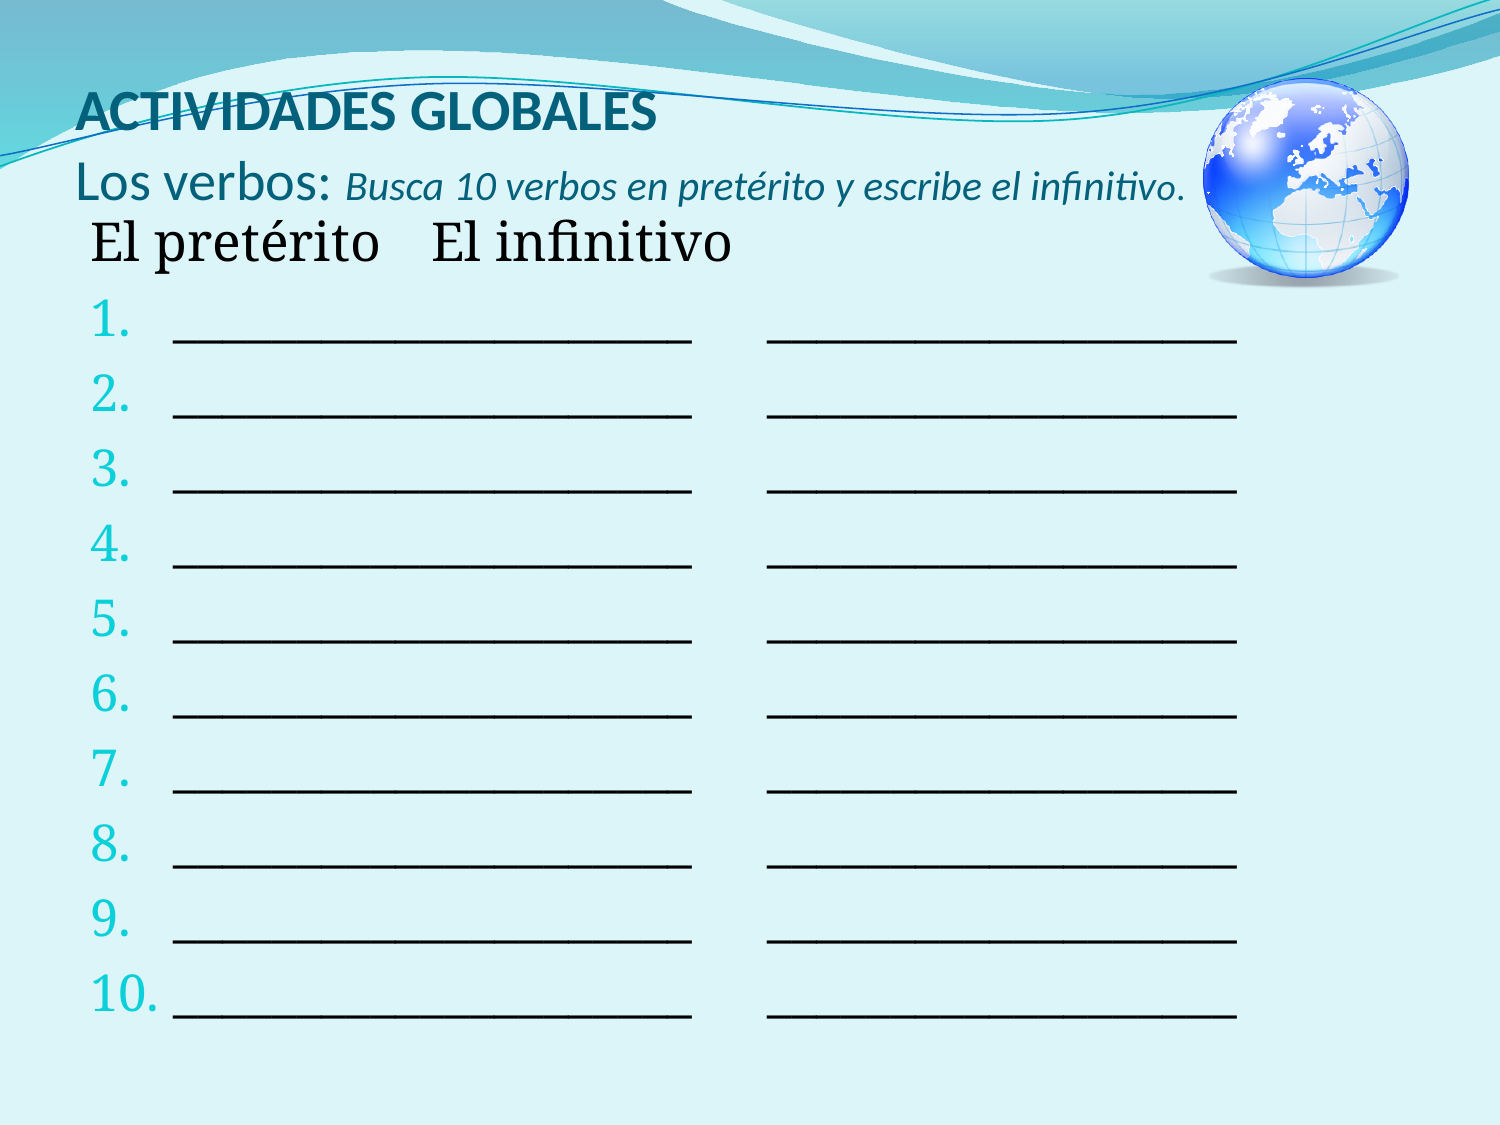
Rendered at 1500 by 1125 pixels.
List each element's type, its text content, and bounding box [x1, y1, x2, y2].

list El pretérito El infinitivo _____________________ ___________________ _____________________ ___________________ _____________________ ___________________ _____________________ ___________________ _____________________ ___________________ _____________________ ___________________ _____________________ ___________________ _____________________ ___________________ _____________________ ___________________ _____________________ ___________________ [74, 199, 1426, 1038]
title ACTIVIDADES GLOBALES Los verbos: Busca 10 verbos en pretérito y escribe el infinitivo. [74, 49, 1426, 199]
picture [1187, 74, 1416, 296]
